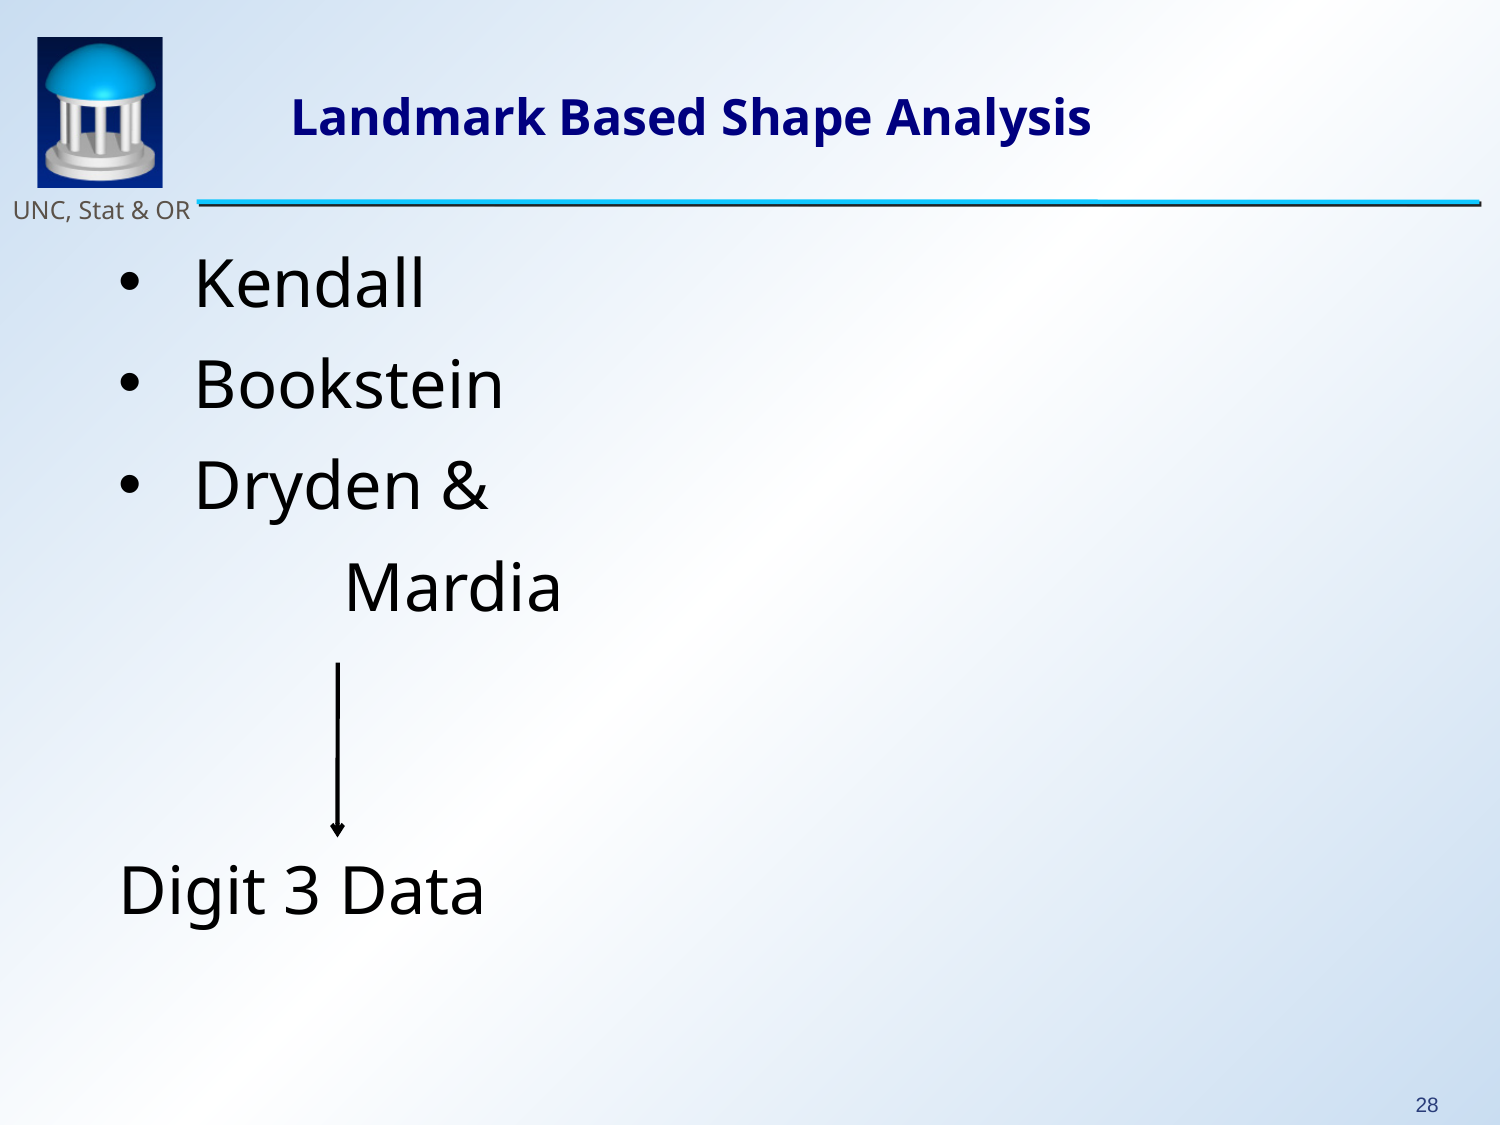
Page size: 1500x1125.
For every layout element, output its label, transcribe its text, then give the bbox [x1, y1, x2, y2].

title Landmark Based Shape Analysis [274, 74, 1448, 156]
list Kendall Bookstein Dryden & Mardia Digit 3 Data [103, 224, 1432, 1076]
